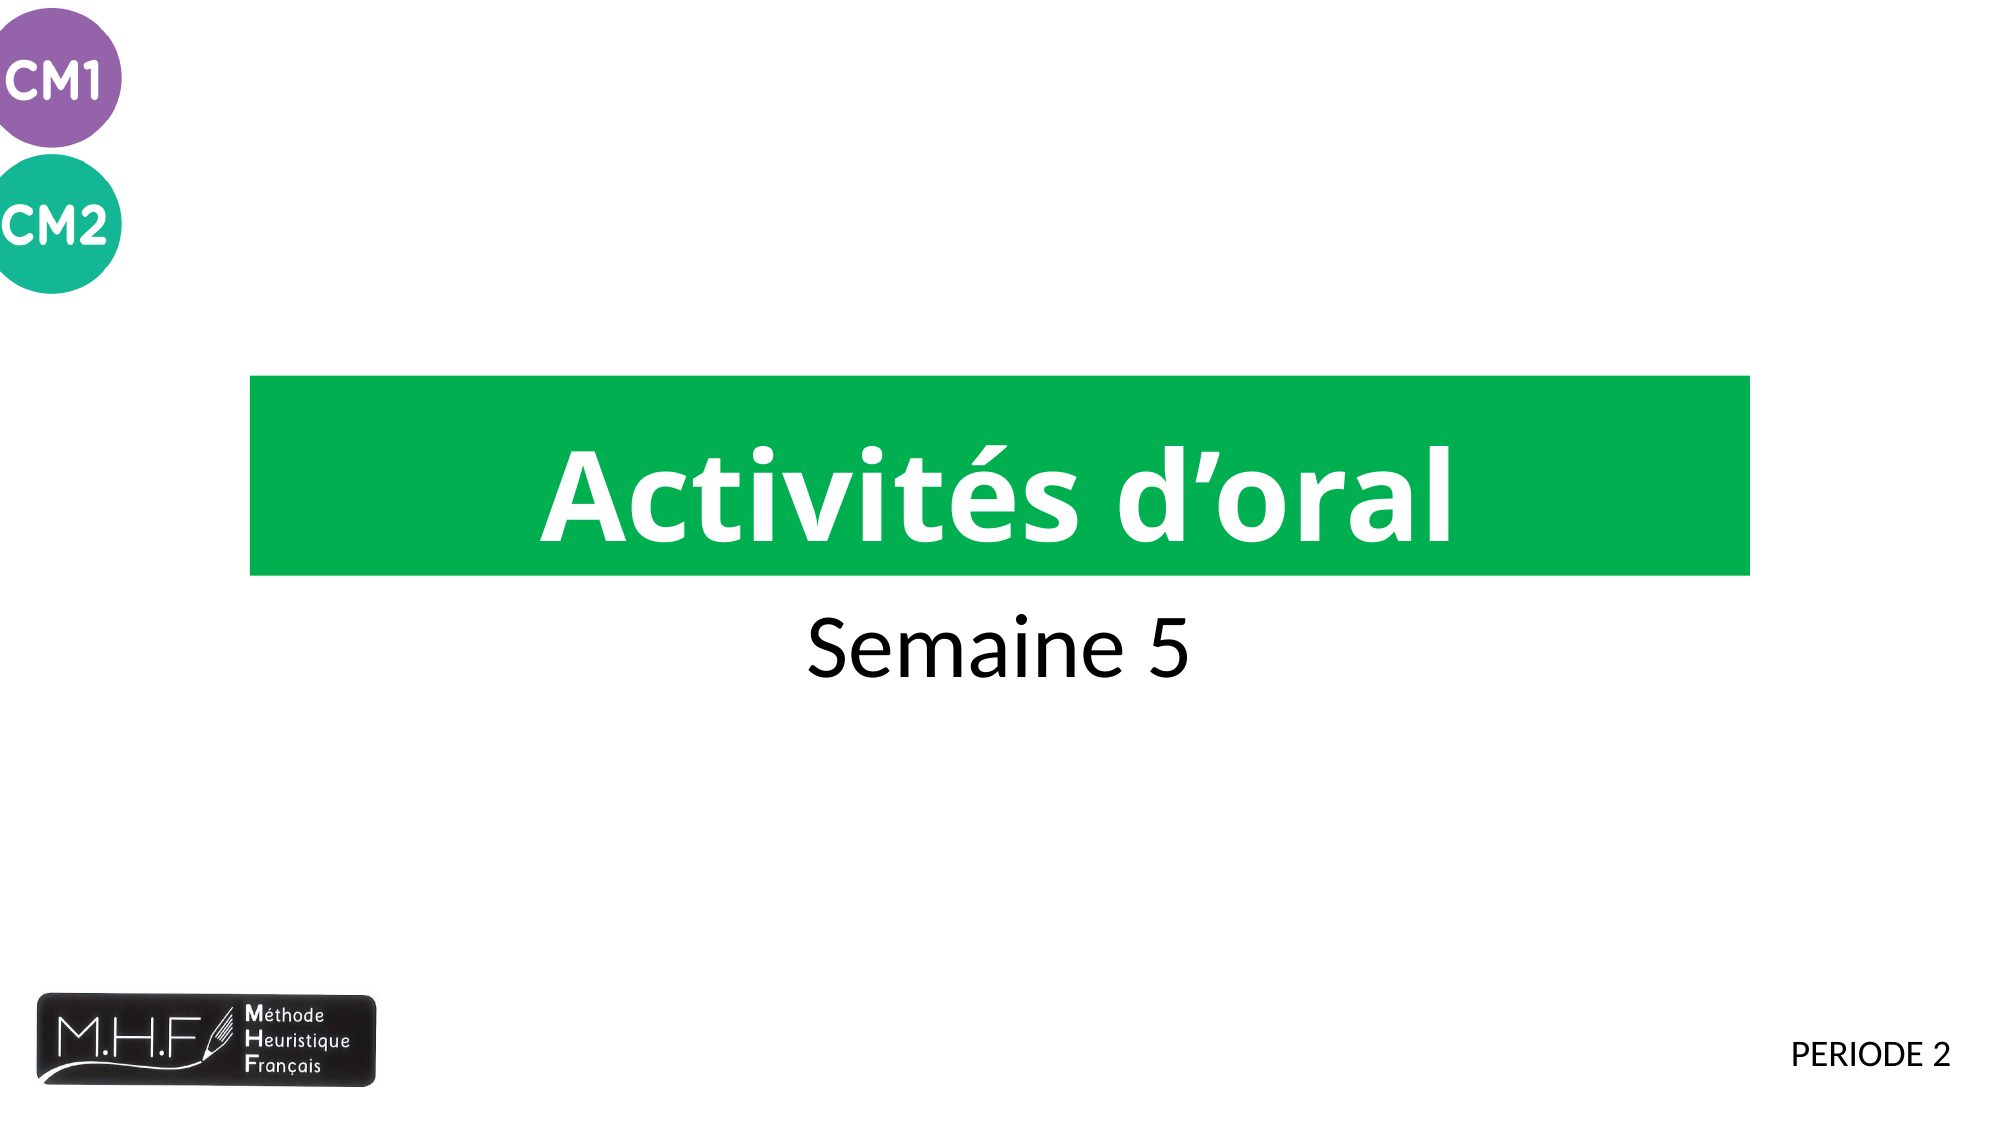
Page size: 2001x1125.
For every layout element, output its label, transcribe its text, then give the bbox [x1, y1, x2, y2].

title Activités d’oral [249, 375, 1750, 576]
picture [33, 990, 379, 1089]
text_box PERIODE 2 [1362, 1021, 1967, 1082]
subtitle Semaine 5 [249, 590, 1750, 863]
picture [0, 0, 134, 298]
